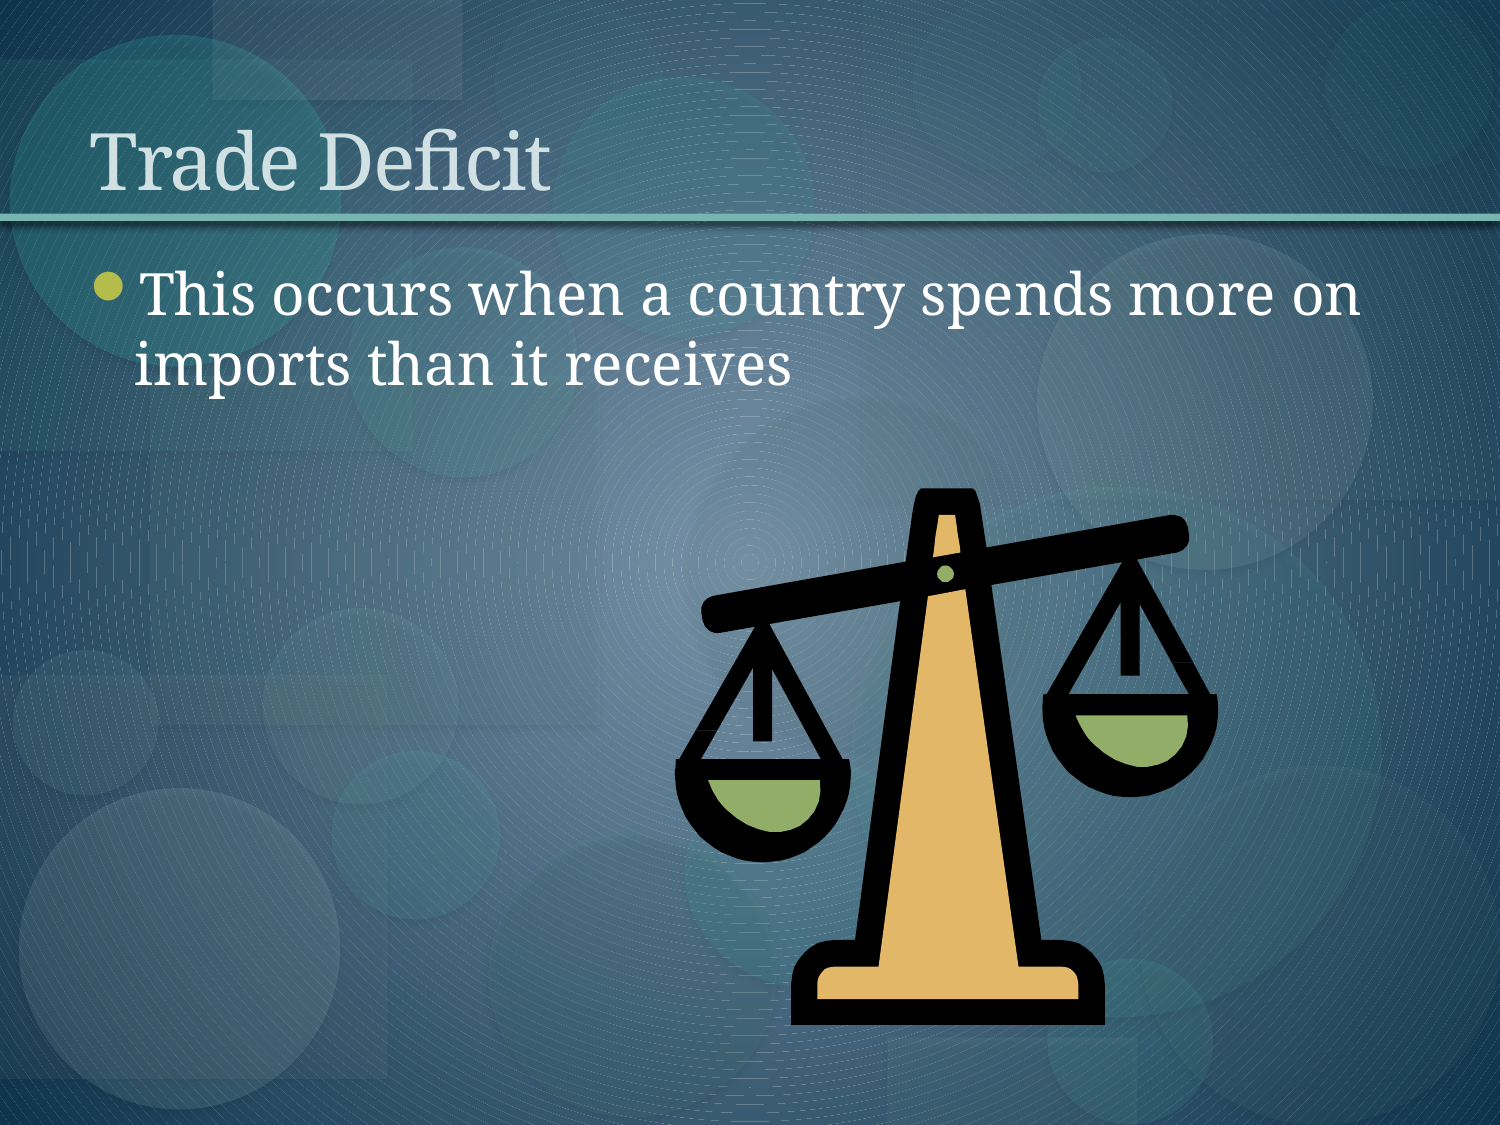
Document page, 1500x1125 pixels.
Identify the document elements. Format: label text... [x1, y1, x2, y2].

picture [674, 487, 1219, 1026]
list This occurs when a country spends more on imports than it receives [75, 249, 1425, 1000]
title Trade Deficit [75, 26, 1425, 214]
